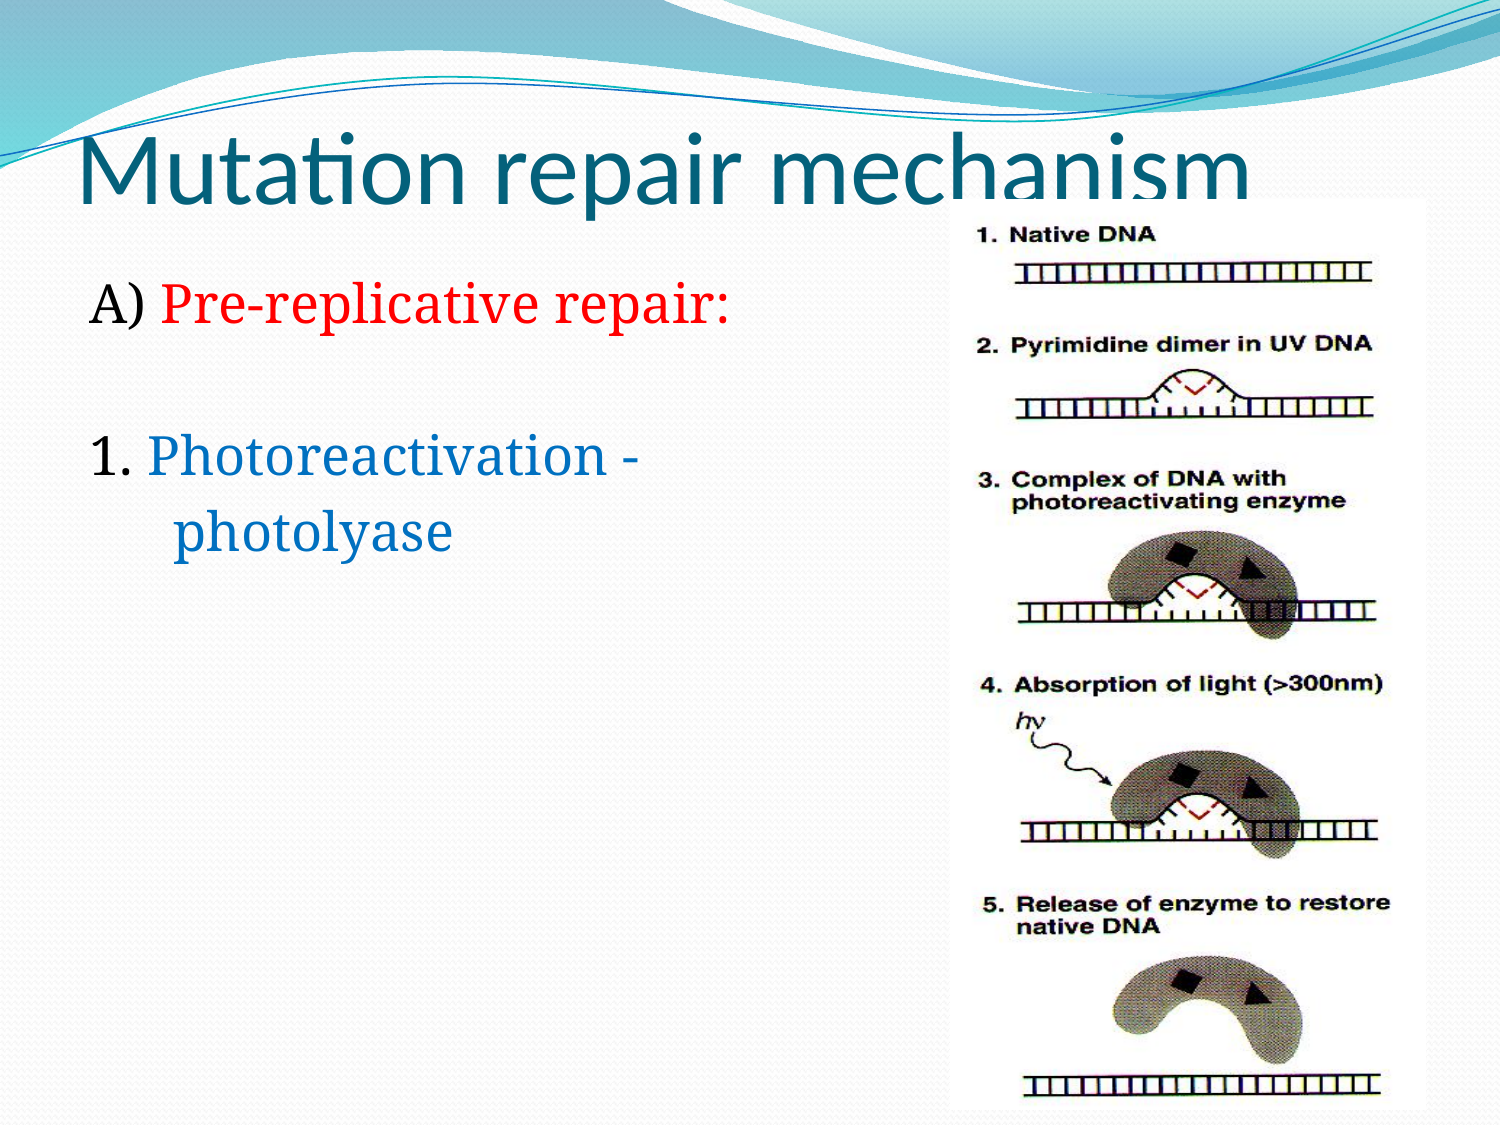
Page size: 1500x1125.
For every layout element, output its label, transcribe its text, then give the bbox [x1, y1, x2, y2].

picture [949, 199, 1427, 1110]
title Mutation repair mechanism [75, 37, 1425, 225]
list A) Pre-replicative repair: 1. Photoreactivation - photolyase [75, 262, 825, 1005]
